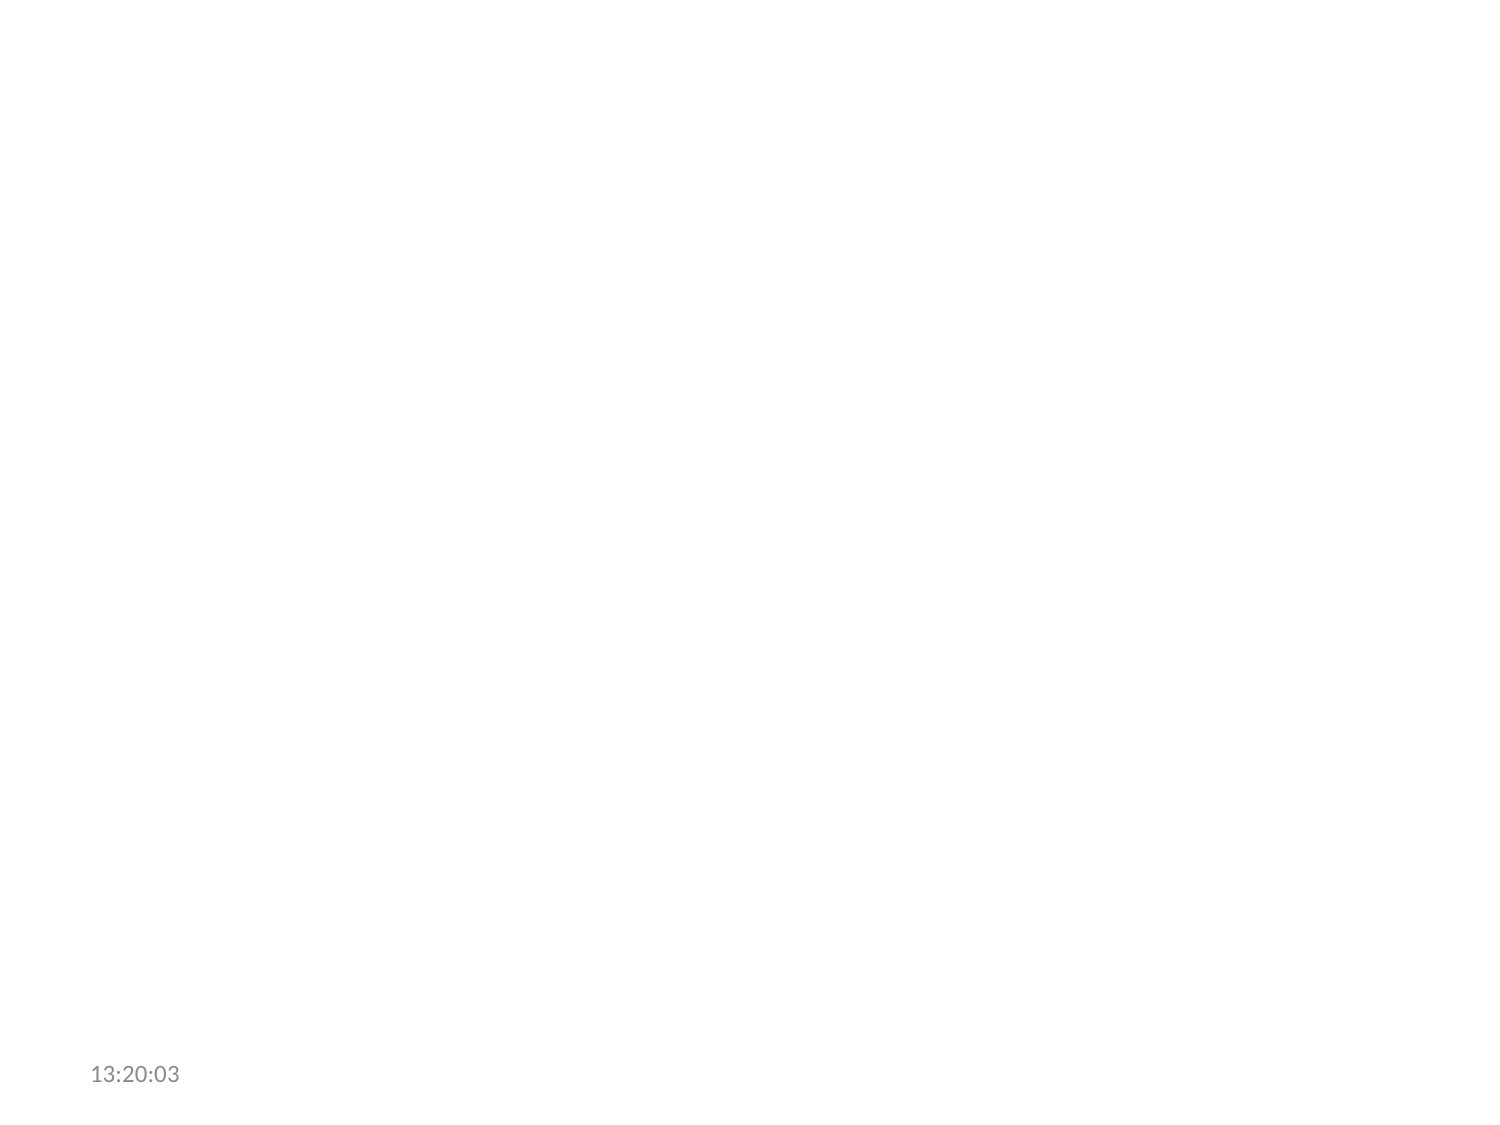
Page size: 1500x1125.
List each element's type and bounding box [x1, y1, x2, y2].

slide_number [75, 1042, 425, 1103]
